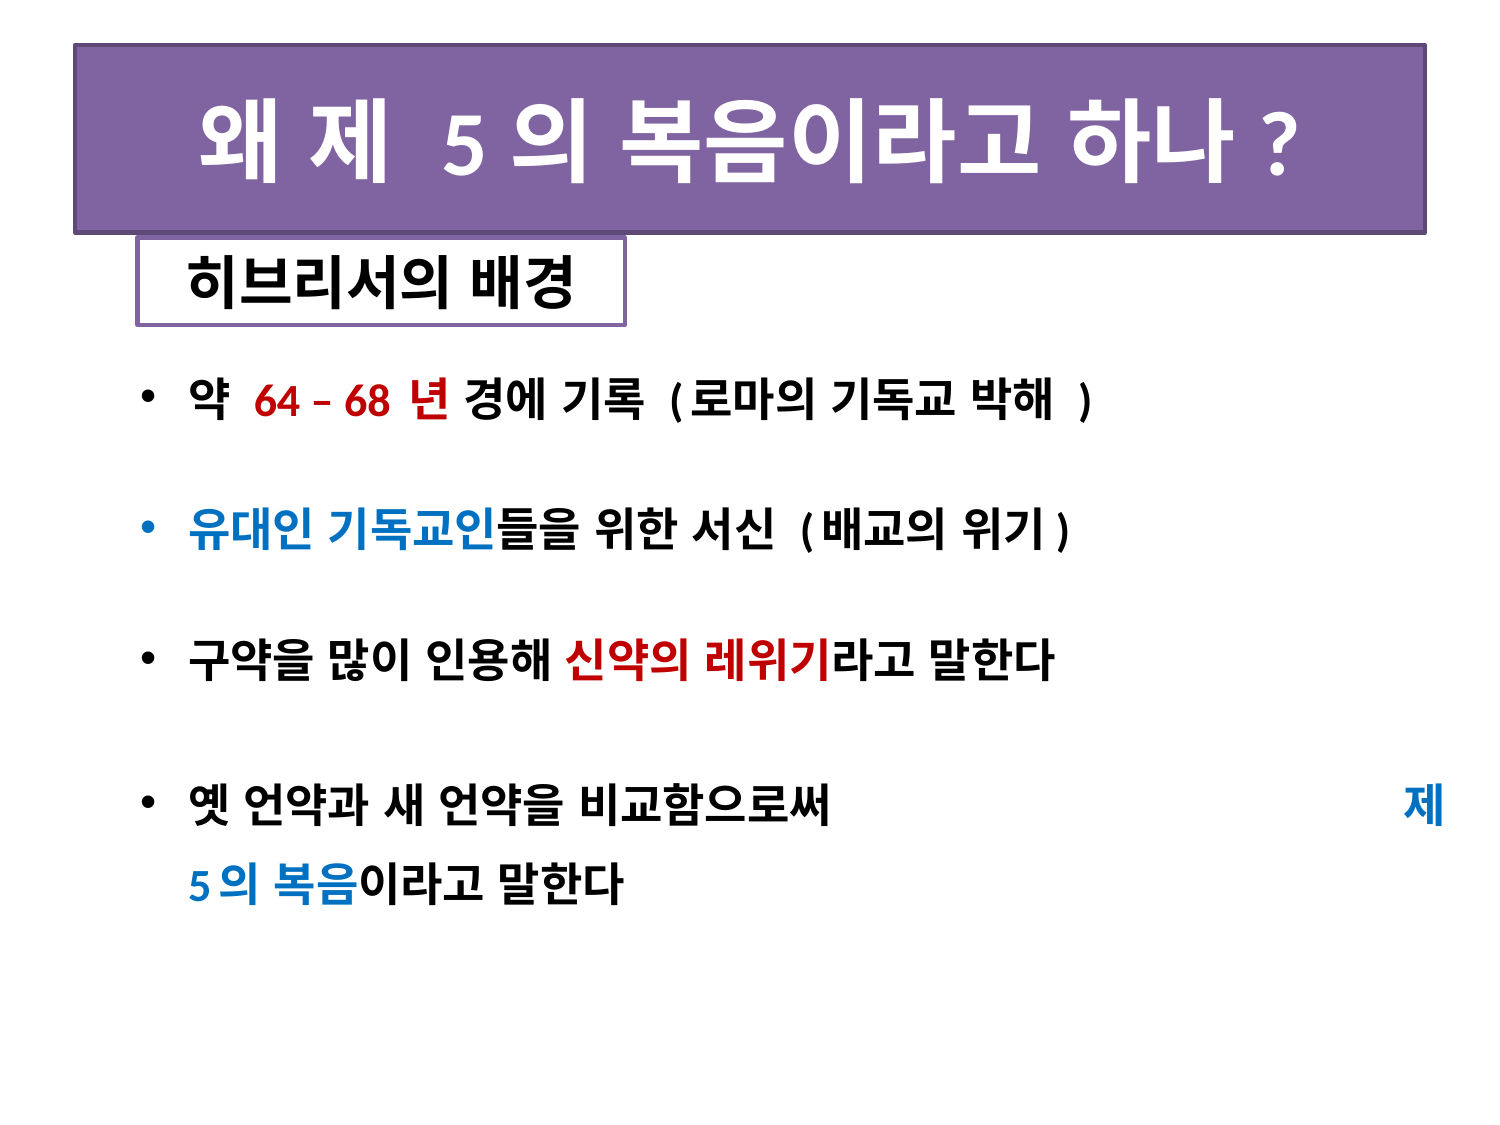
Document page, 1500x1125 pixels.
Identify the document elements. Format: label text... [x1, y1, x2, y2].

title 왜 제 5의 복음이라고 하나? [73, 43, 1427, 235]
text_box 히브리서의 배경 [135, 235, 627, 327]
list 약 64 – 68 년 경에 기록 (로마의 기독교 박해 ) 유대인 기독교인들을 위한 서신 (배교의 위기) 구약을 많이 인용해 신약의 레위기라고 말한다 옛 언약과 새 언약을 비교함으로써 제 5의 복음이라고 말한다 [125, 299, 1463, 925]
